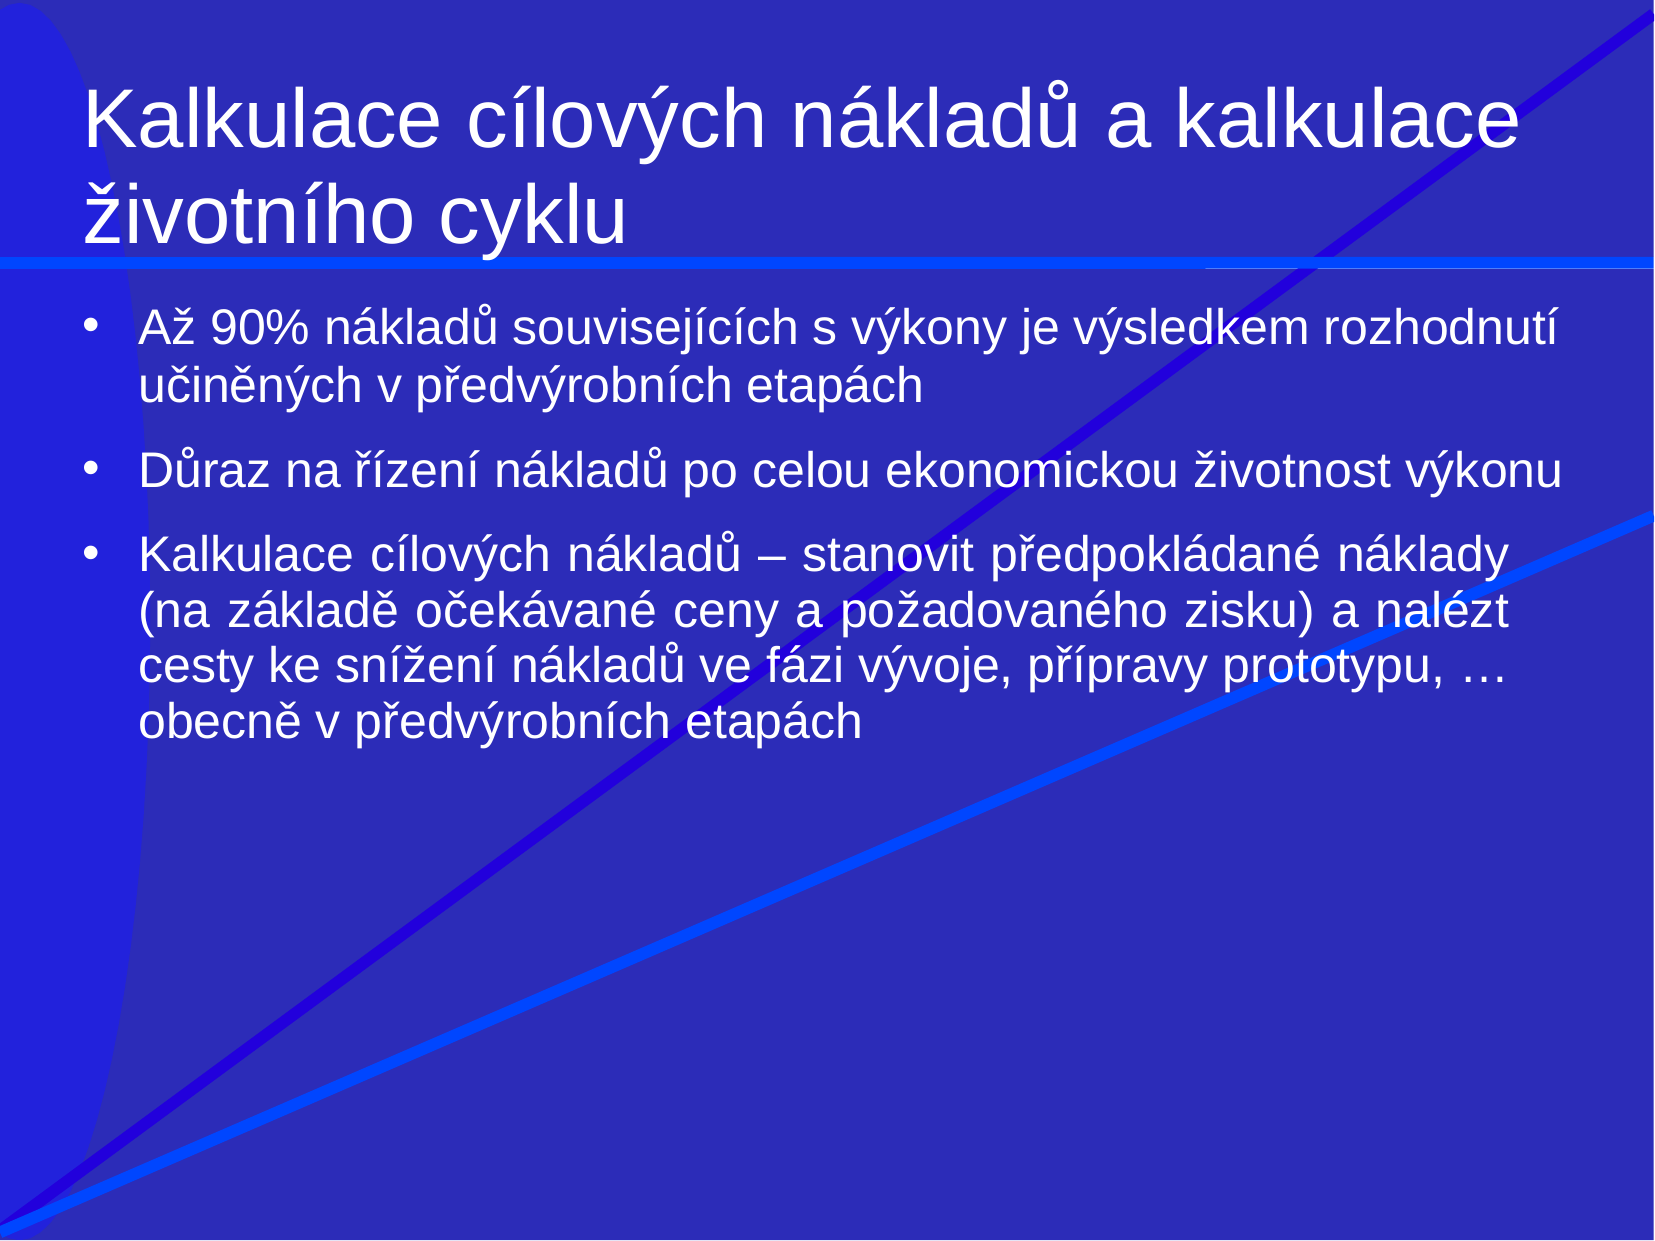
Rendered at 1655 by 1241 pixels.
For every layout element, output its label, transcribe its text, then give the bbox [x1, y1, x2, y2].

text_box Až 90% nákladů souvisejících s výkony je výsledkem rozhodnutí učiněných v předvýrobních etapách Důraz na řízení nákladů po celou ekonomickou životnost výkonu Kalkulace cílových nákladů – stanovit předpokládané náklady (na základě očekávané ceny a požadovaného zisku) a nalézt cesty ke snížení nákladů ve fázi vývoje, přípravy prototypu, … obecně v předvýrobních etapách [80, 296, 1567, 750]
title Kalkulace cílových nákladů a kalkulace životního cyklu [80, 67, 1574, 275]
